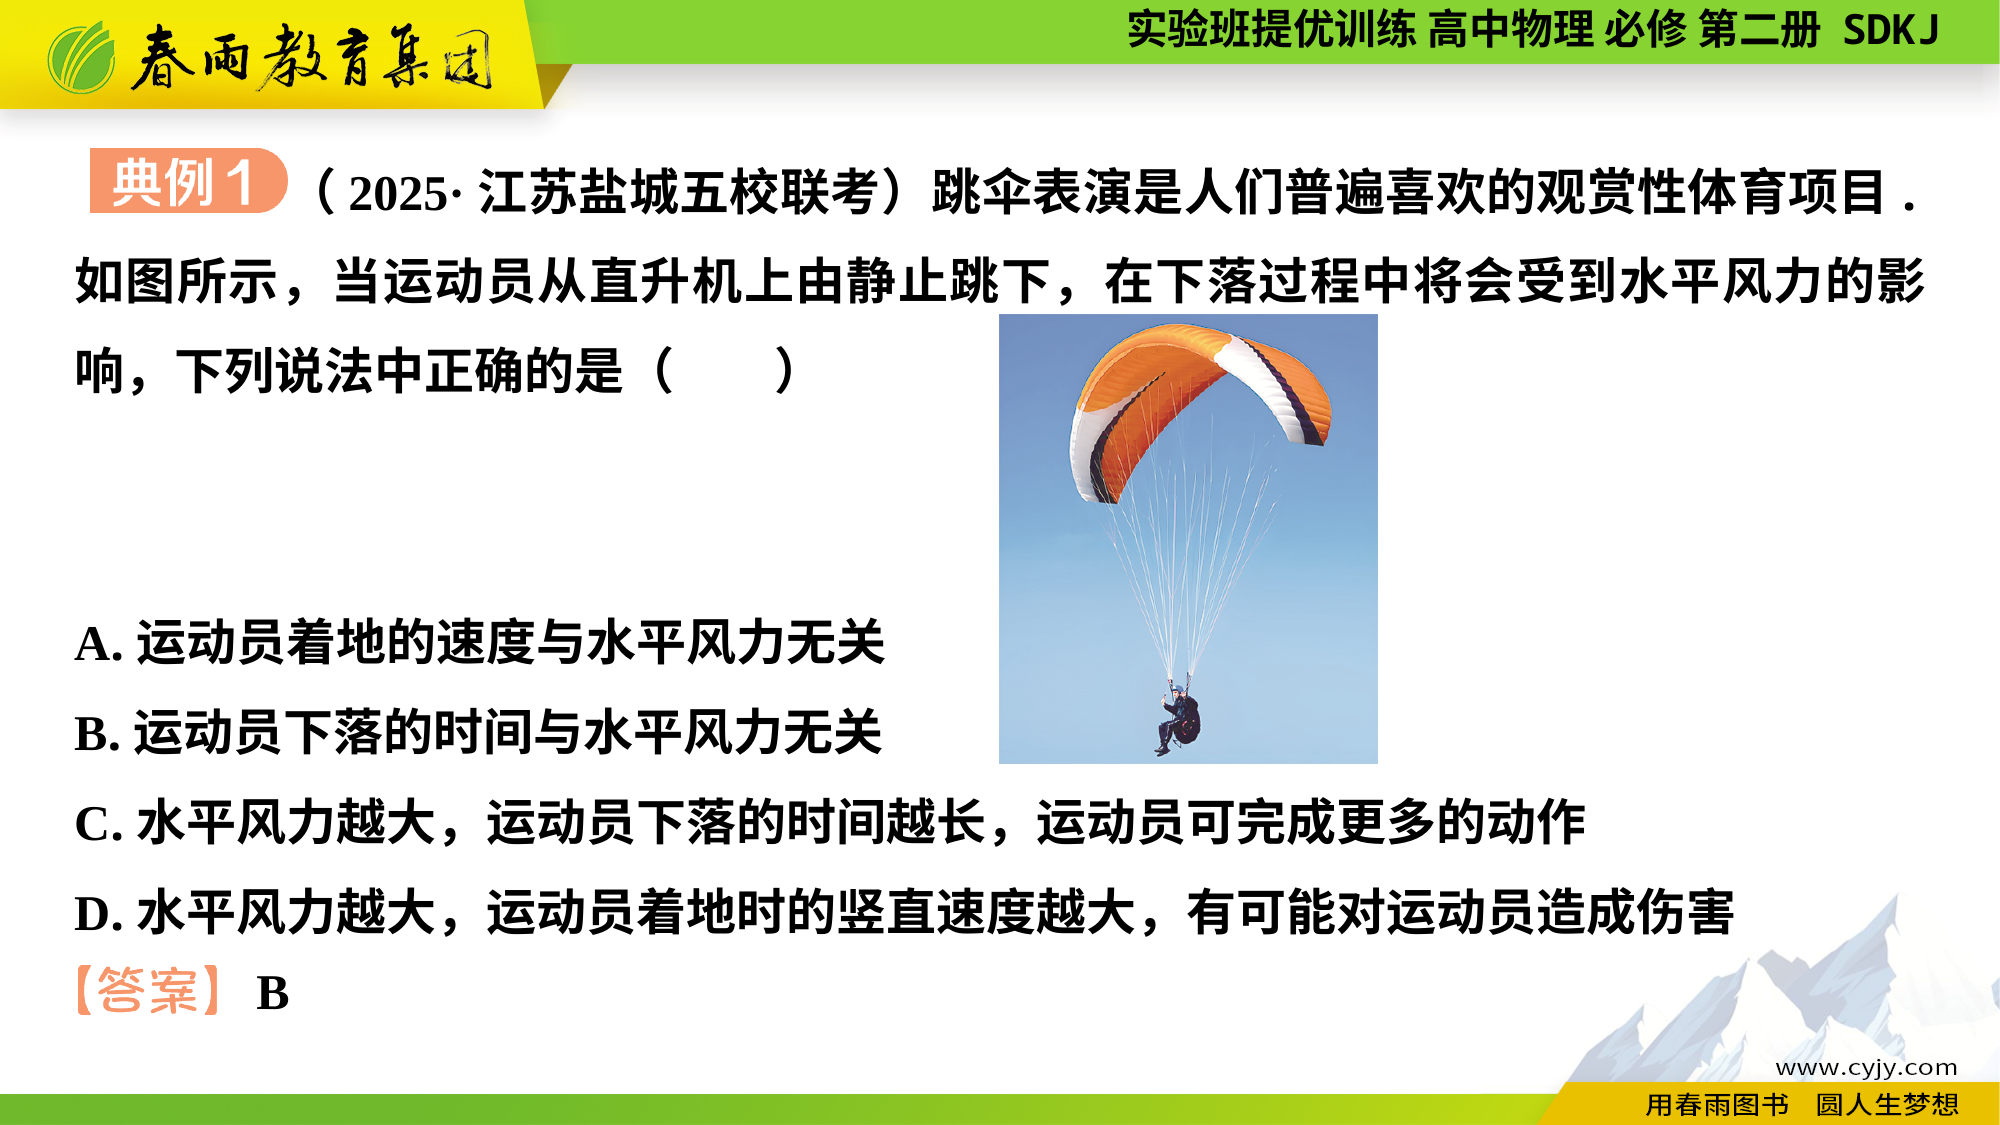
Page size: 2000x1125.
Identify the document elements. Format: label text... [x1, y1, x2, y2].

picture [0, 0, 2000, 1125]
list （2025·江苏盐城五校联考）跳伞表演是人们普遍喜欢的观赏性体育项目.如图所示，当运动员从直升机上由静止跳下，在下落过程中将会受到水平风力的影响，下列说法中正确的是（ ） A.运动员着地的速度与水平风力无关 B.运动员下落的时间与水平风力无关 C.水平风力越大，运动员下落的时间越长，运动员可完成更多的动作 D.水平风力越大，运动员着地时的竖直速度越大，有可能对运动员造成伤害 [59, 122, 1944, 956]
text_box B [241, 952, 305, 1027]
